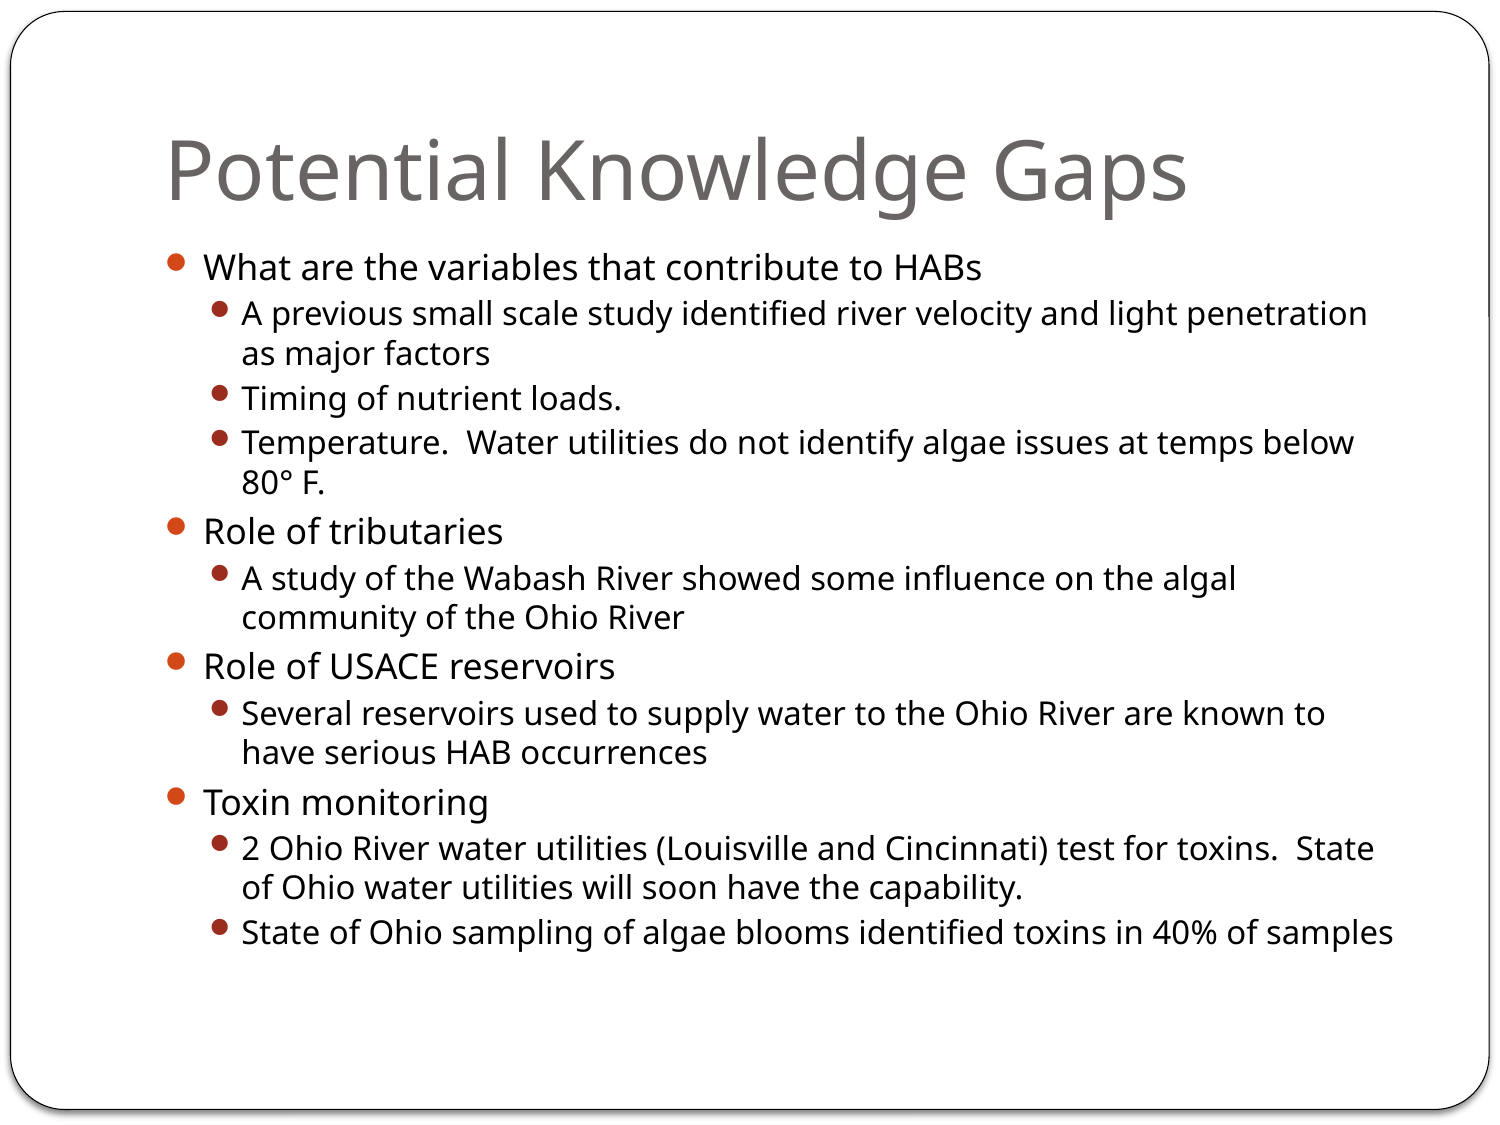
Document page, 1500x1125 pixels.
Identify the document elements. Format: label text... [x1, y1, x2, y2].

title Potential Knowledge Gaps [150, 45, 1425, 233]
list What are the variables that contribute to HABs A previous small scale study identified river velocity and light penetration as major factors Timing of nutrient loads. Temperature. Water utilities do not identify algae issues at temps below 80° F. Role of tributaries A study of the Wabash River showed some influence on the algal community of the Ohio River Role of USACE reservoirs Several reservoirs used to supply water to the Ohio River are known to have serious HAB occurrences Toxin monitoring 2 Ohio River water utilities (Louisville and Cincinnati) test for toxins. State of Ohio water utilities will soon have the capability. State of Ohio sampling of algae blooms identified toxins in 40% of samples [150, 237, 1425, 988]
